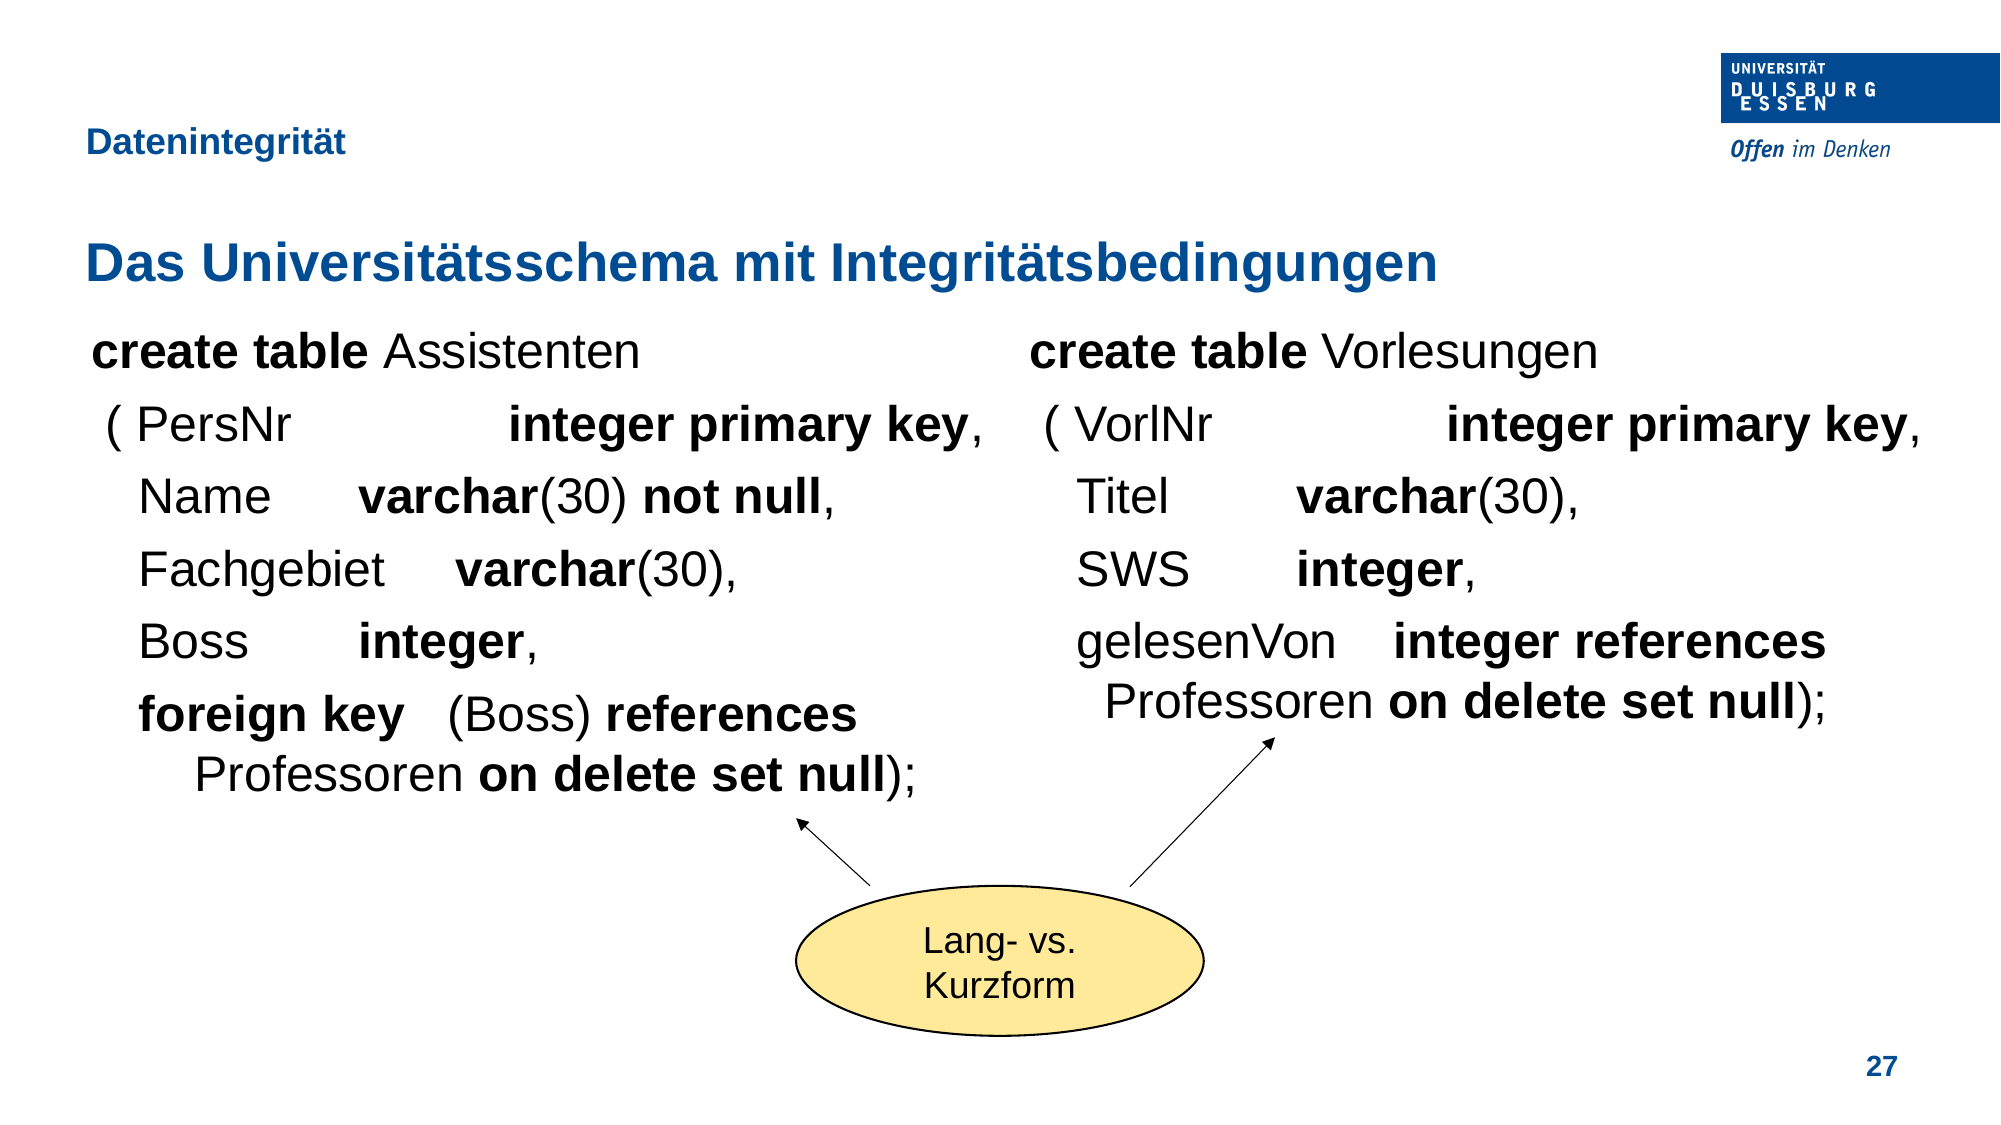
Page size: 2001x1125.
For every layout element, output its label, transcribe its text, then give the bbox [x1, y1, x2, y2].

list create table Assistenten ( PersNr integer primary key, Name varchar(30) not null, Fachgebiet varchar(30), Boss integer, foreign key (Boss) references Professoren on delete set null); create table Vorlesungen ( VorlNr integer primary key, Titel varchar(30), SWS integer, gelesenVon integer references Professoren on delete set null); [85, 311, 1977, 1036]
text_box Lang- vs. Kurzform [795, 884, 1205, 1037]
list Datenintegrität [85, 122, 1694, 163]
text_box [796, 818, 870, 886]
slide_number 27 [1677, 1039, 1914, 1081]
list Das Universitätsschema mit Integritätsbedingungen [85, 227, 1694, 303]
picture [1721, 53, 2000, 162]
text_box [1129, 737, 1275, 887]
